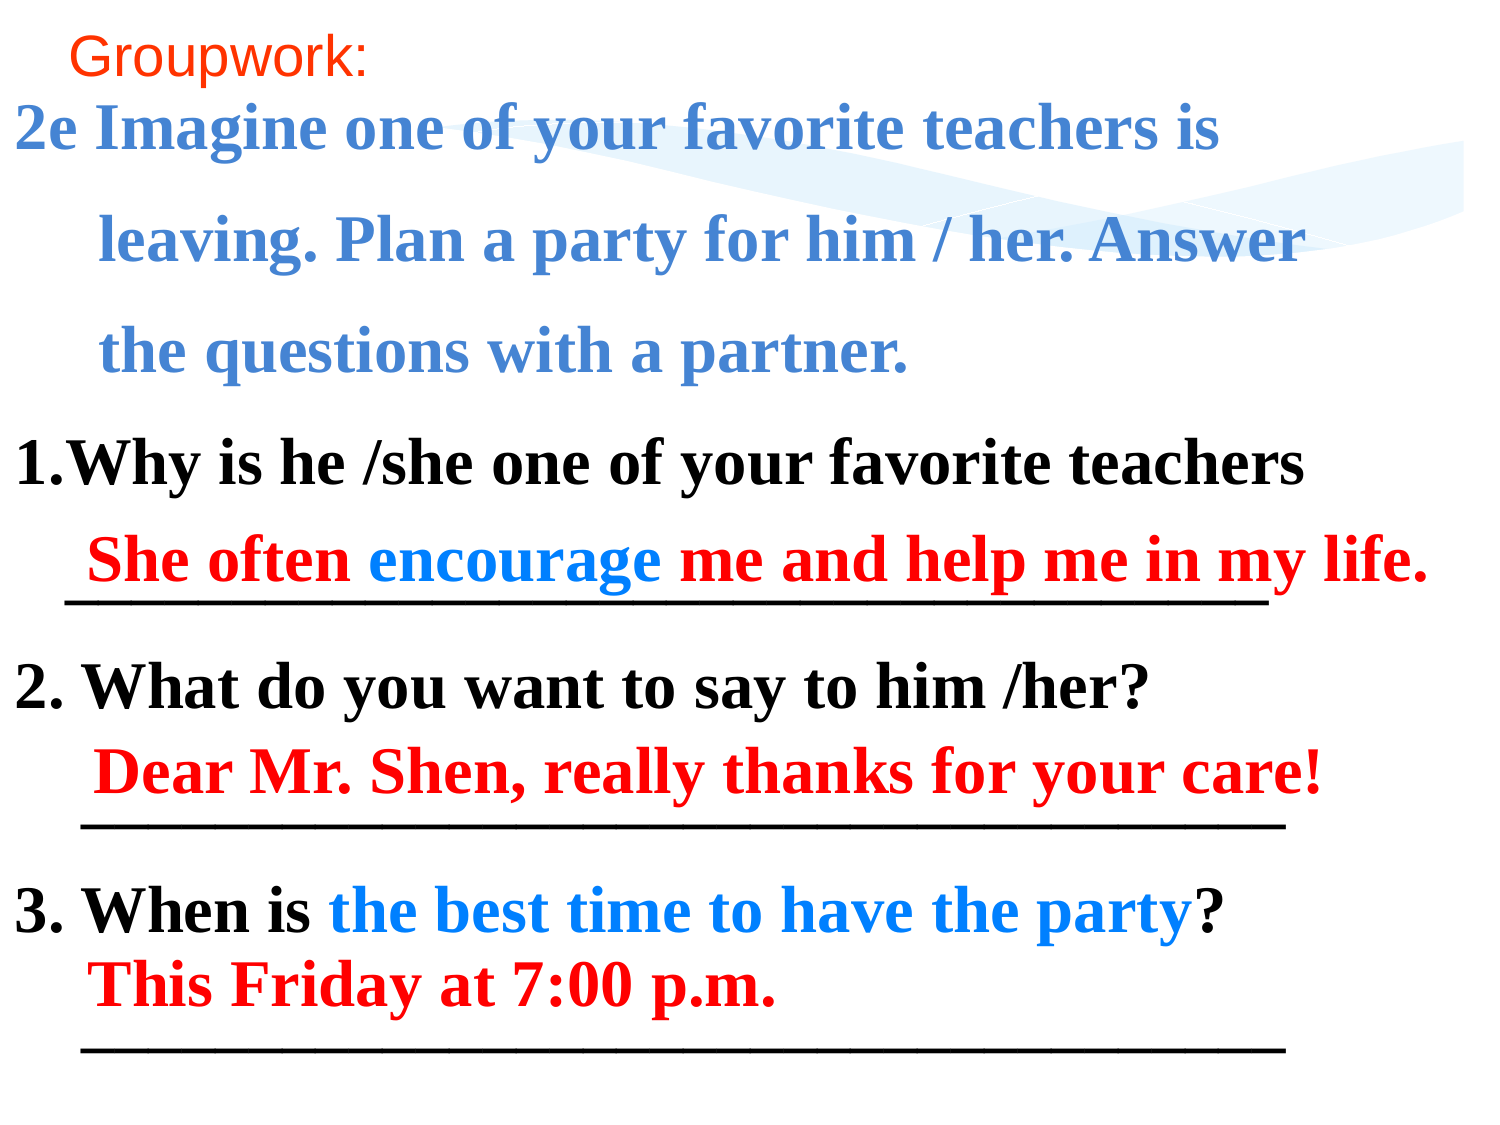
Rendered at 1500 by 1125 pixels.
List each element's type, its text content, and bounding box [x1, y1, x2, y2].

text_box 2e Imagine one of your favorite teachers is leaving. Plan a party for him / her. Answer the questions with a partner. Why is he /she one of your favorite teachers ____________________________________ 2. What do you want to say to him /her? ____________________________________ 3. When is the best time to have the party? ____________________________________ [0, 43, 1388, 1065]
text_box This Friday at 7:00 p.m. [72, 900, 906, 1027]
text_box Groupwork: [53, 10, 385, 96]
text_box She often encourage me and help me in my life. [72, 474, 1500, 602]
text_box Dear Mr. Shen, really thanks for your care! [78, 687, 1454, 815]
